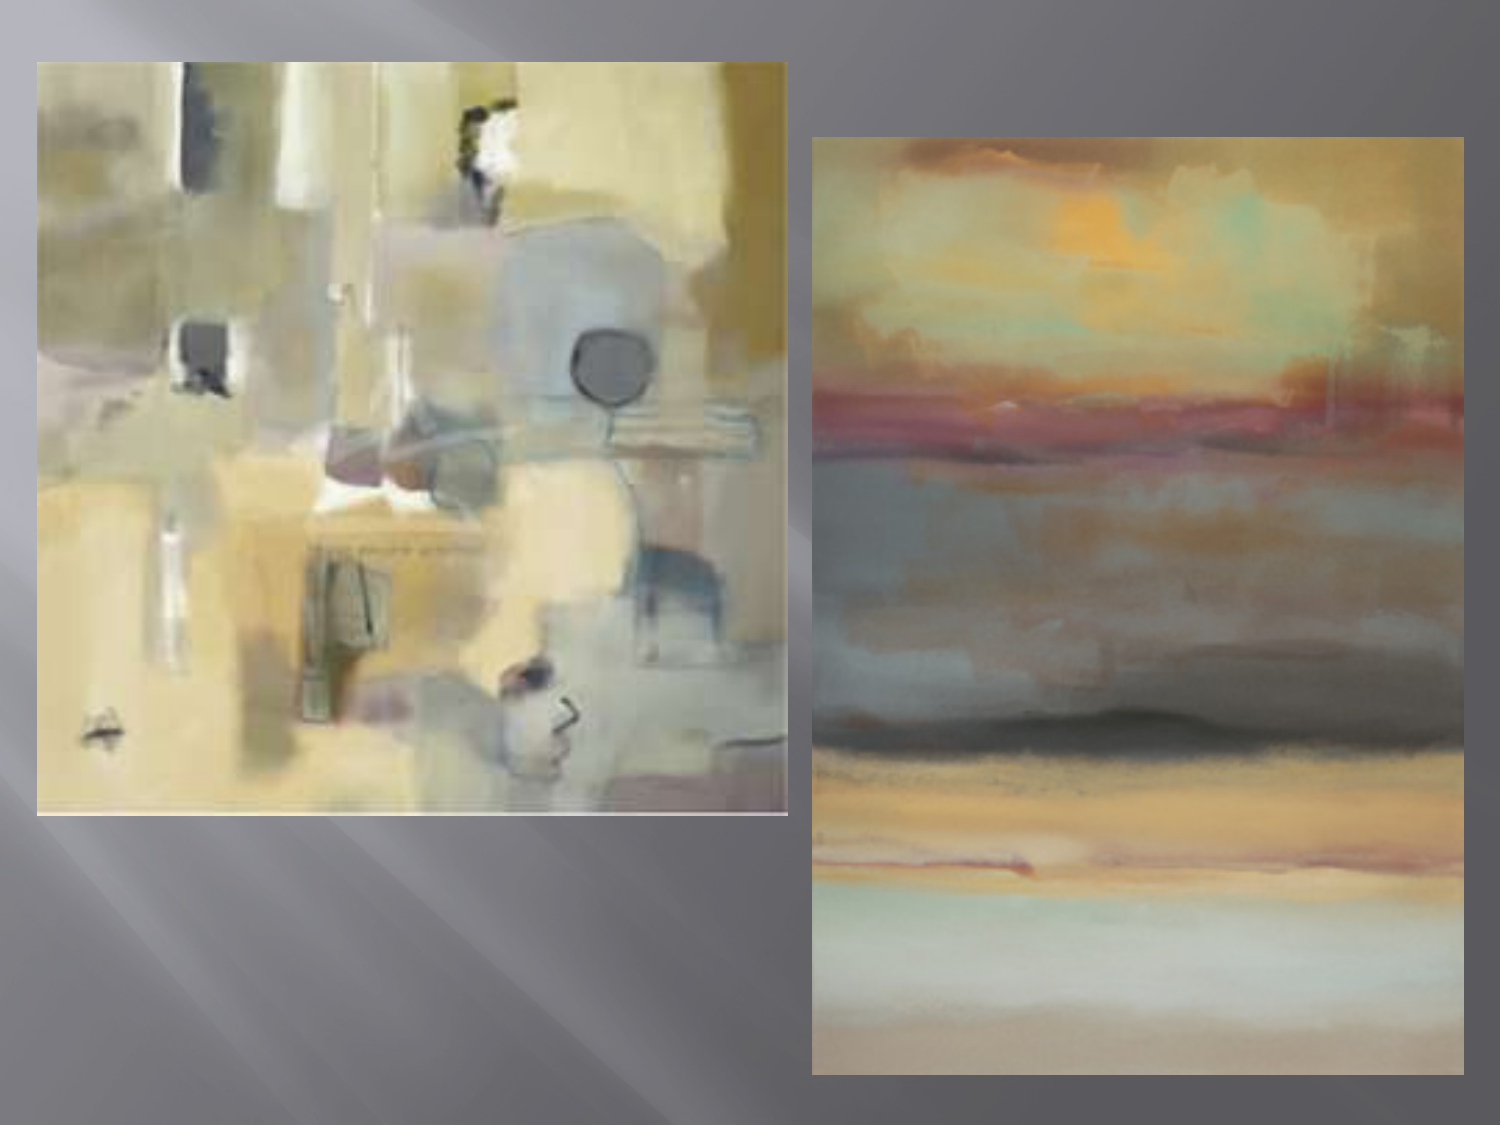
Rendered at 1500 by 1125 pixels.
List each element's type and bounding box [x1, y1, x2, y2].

picture [37, 62, 789, 816]
picture [812, 137, 1464, 1075]
